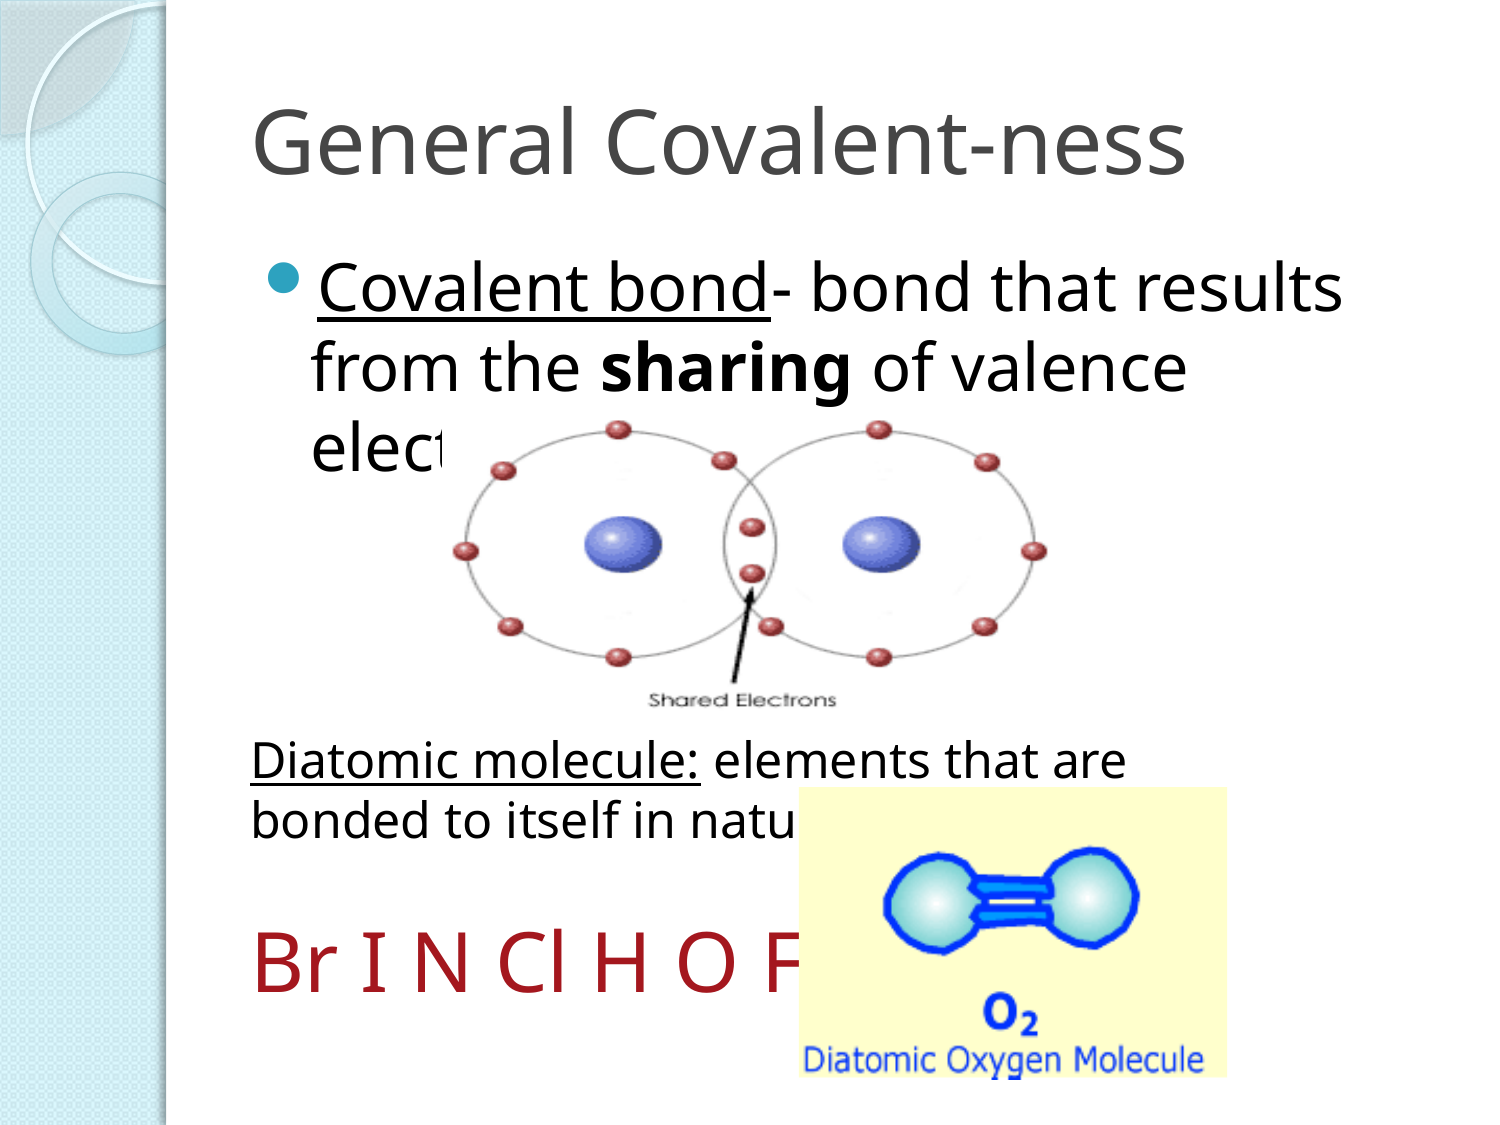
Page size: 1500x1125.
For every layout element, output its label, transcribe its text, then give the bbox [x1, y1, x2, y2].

picture [798, 787, 1228, 1080]
title General Covalent-ness [235, 45, 1466, 233]
text_box Diatomic molecule: elements that are bonded to itself in nature Br I N Cl H O F [235, 721, 1332, 1017]
picture [442, 413, 1058, 722]
list Covalent bond- bond that results from the sharing of valence electrons [235, 237, 1466, 463]
